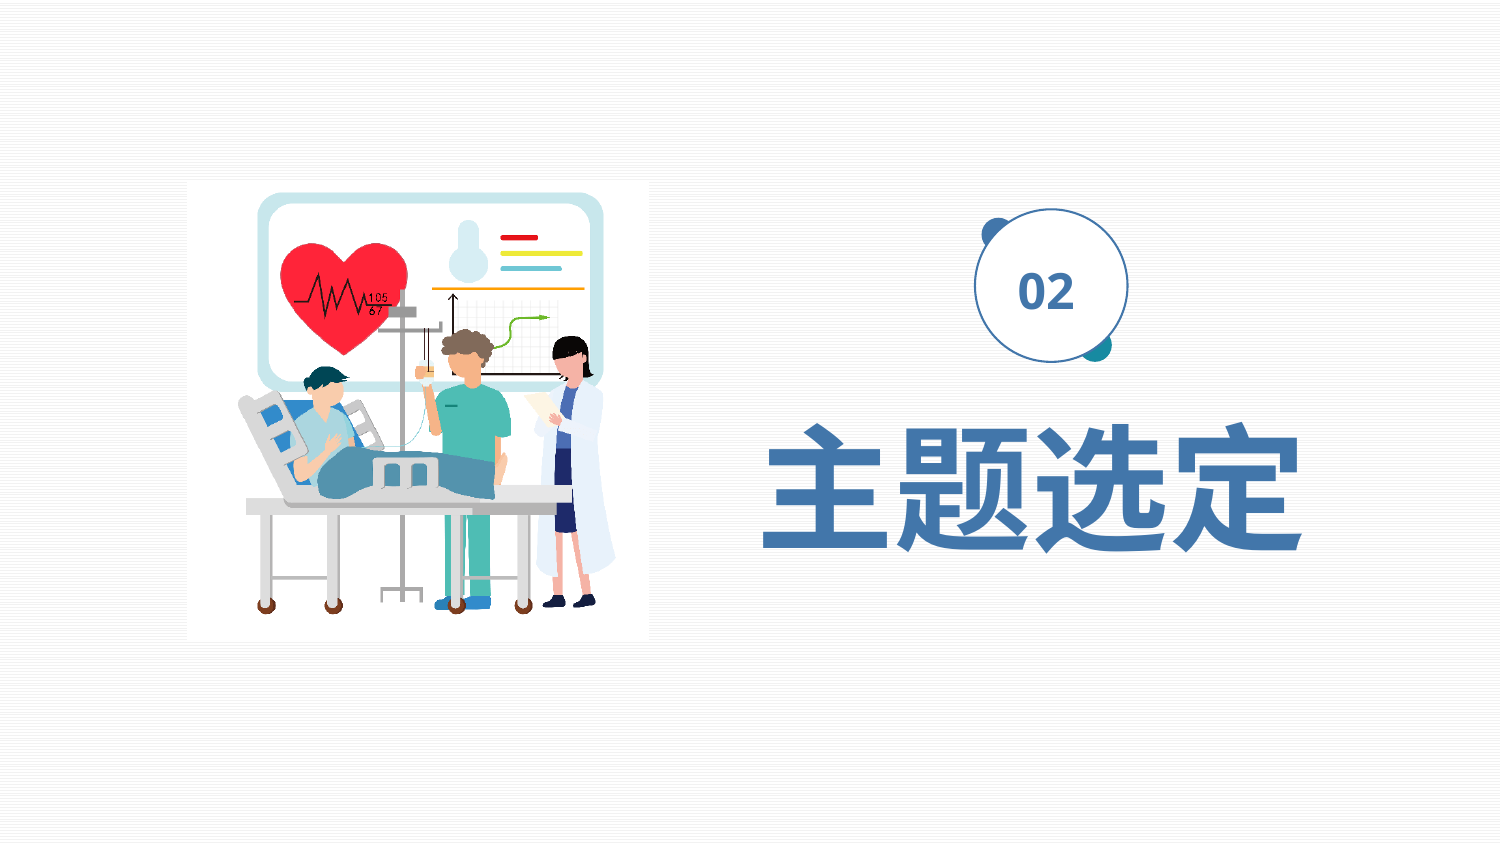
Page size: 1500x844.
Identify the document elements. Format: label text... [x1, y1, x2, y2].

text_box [974, 209, 1128, 362]
text_box 主题选定 [742, 395, 1322, 576]
picture [186, 180, 649, 642]
